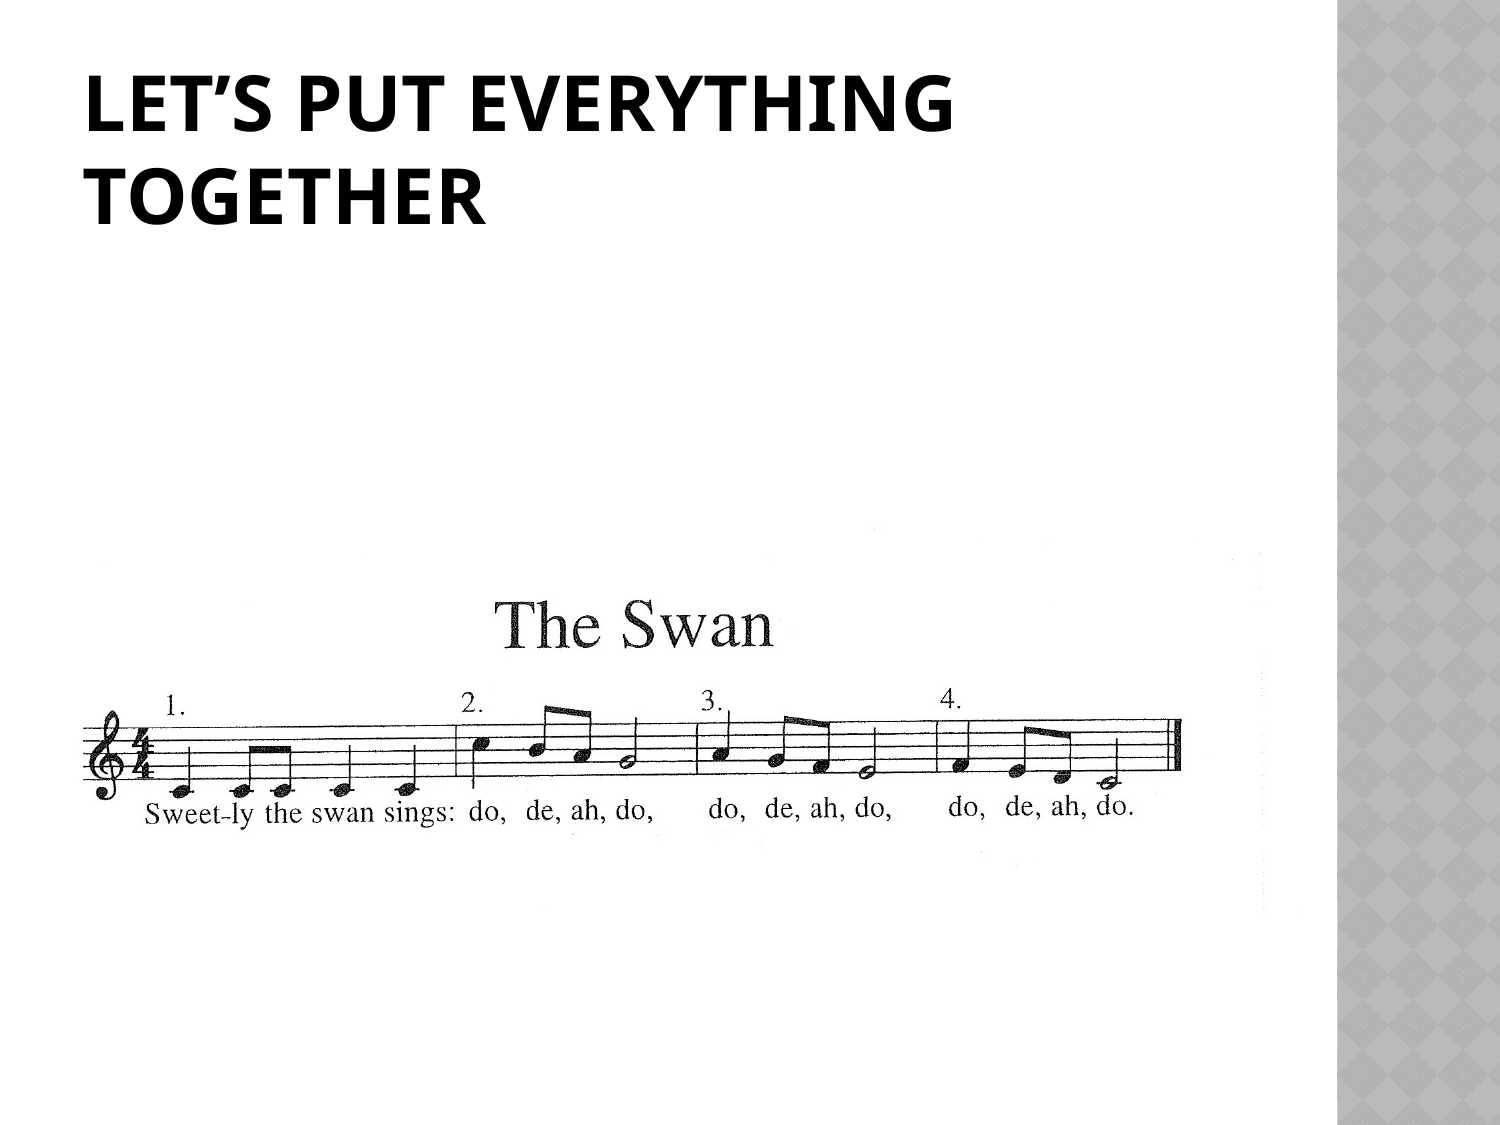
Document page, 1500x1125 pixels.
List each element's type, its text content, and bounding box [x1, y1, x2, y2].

title Let’s Put Everything Together [75, 52, 1263, 240]
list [26, 509, 1314, 913]
